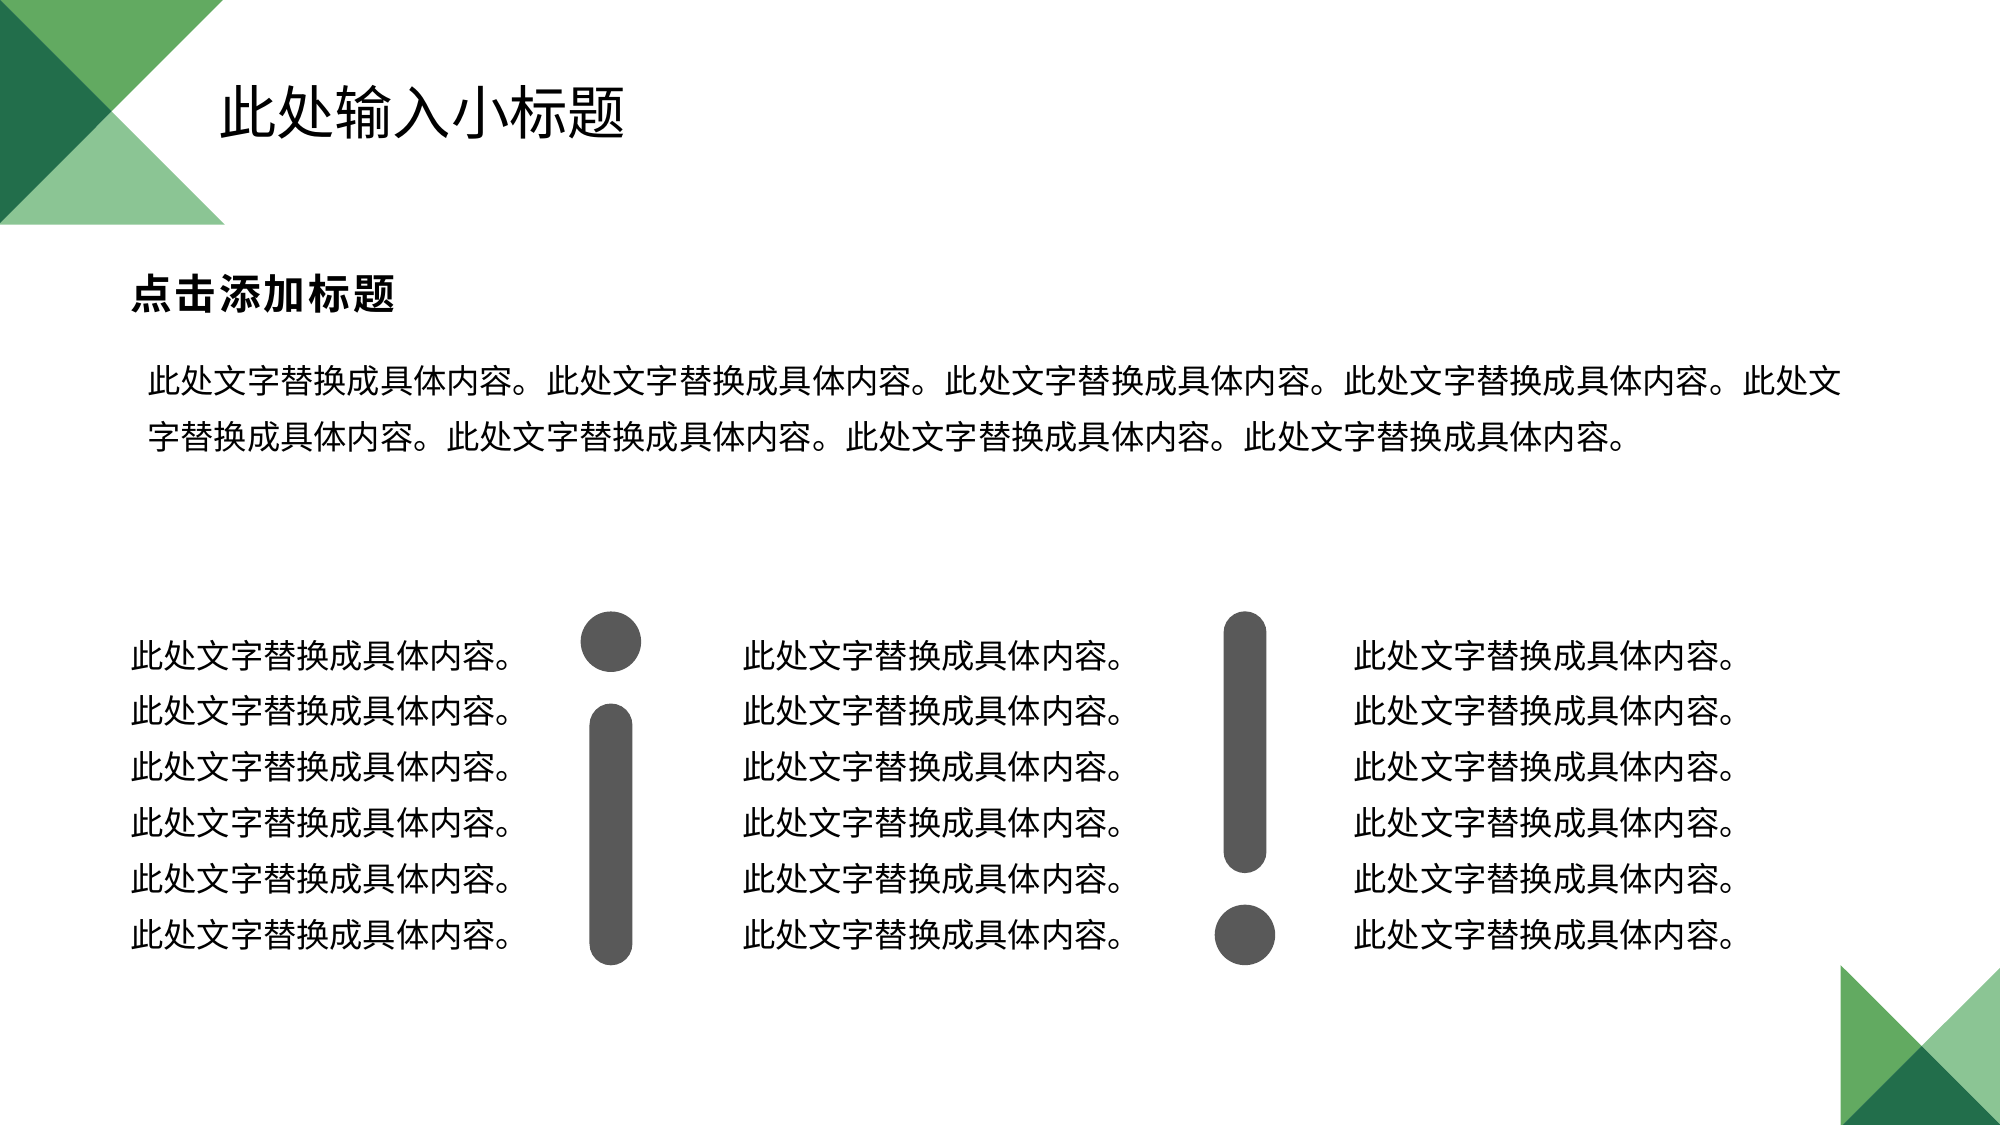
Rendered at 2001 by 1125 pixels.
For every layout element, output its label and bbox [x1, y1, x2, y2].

text_box [580, 611, 642, 966]
text_box [1214, 611, 1276, 966]
text_box [0, 0, 2000, 1125]
